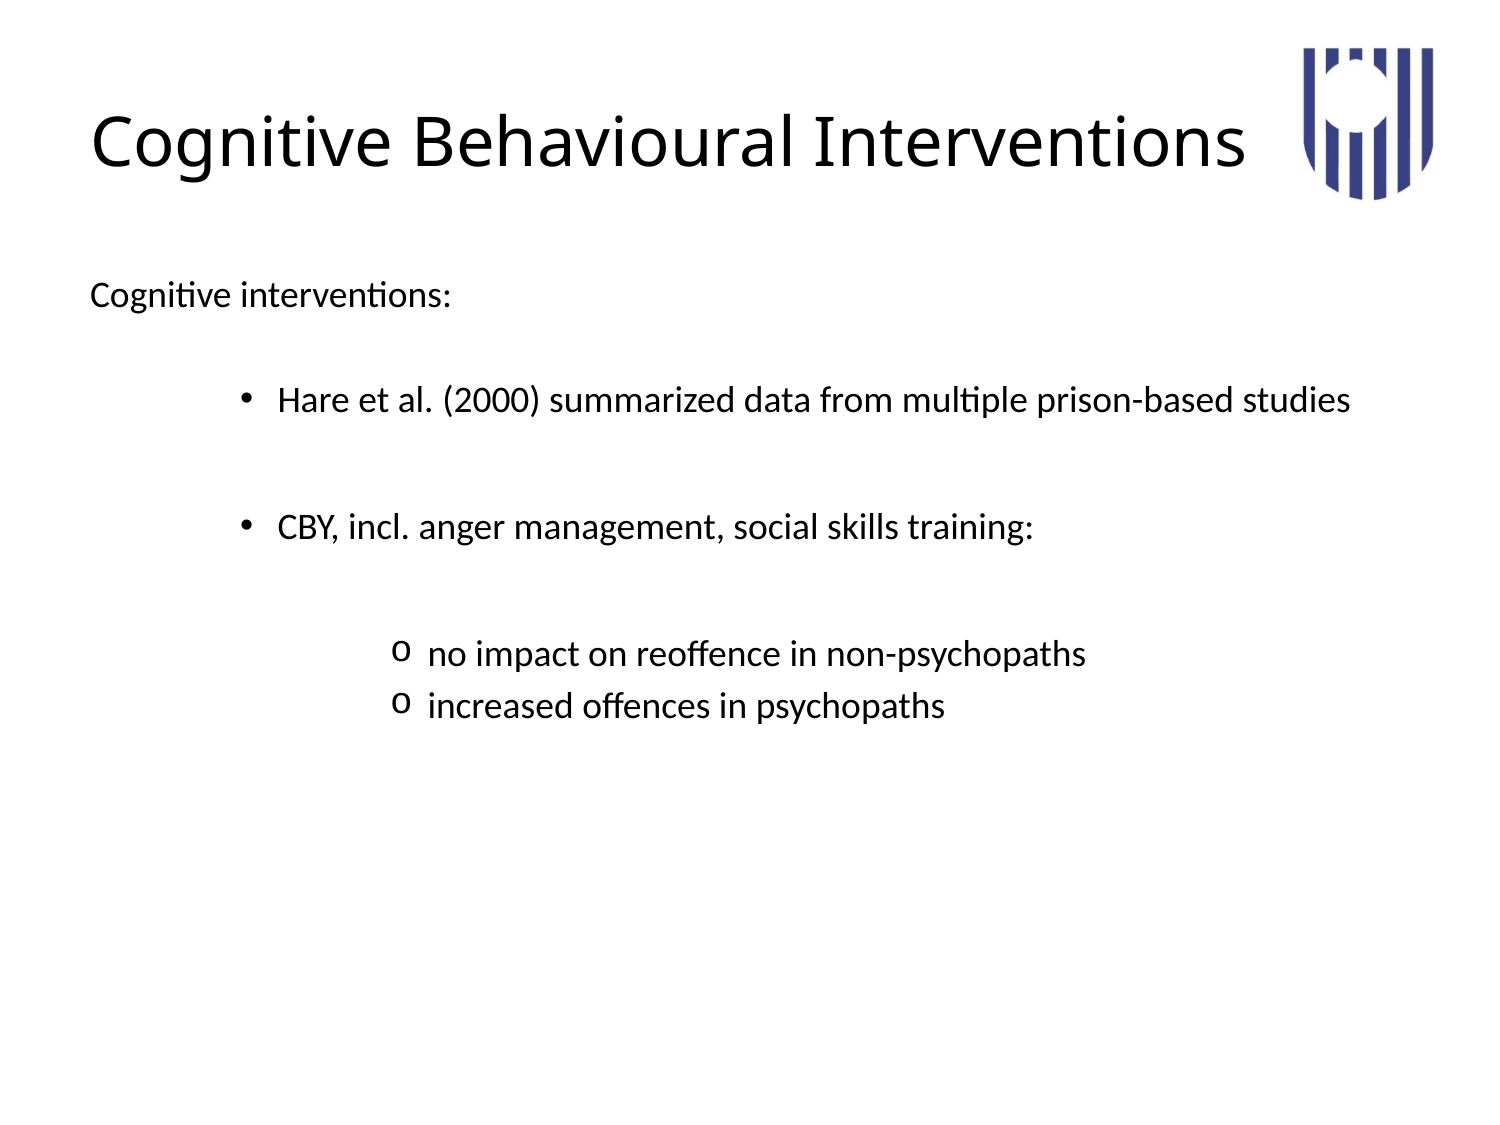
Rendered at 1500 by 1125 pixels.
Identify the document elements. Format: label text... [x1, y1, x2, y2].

title Cognitive Behavioural Interventions [75, 45, 1425, 233]
picture [1250, 11, 1488, 248]
list Cognitive interventions: Hare et al. (2000) summarized data from multiple prison-based studies CBY, incl. anger management, social skills training: no impact on reoffence in non-psychopaths increased offences in psychopaths [75, 262, 1425, 1005]
